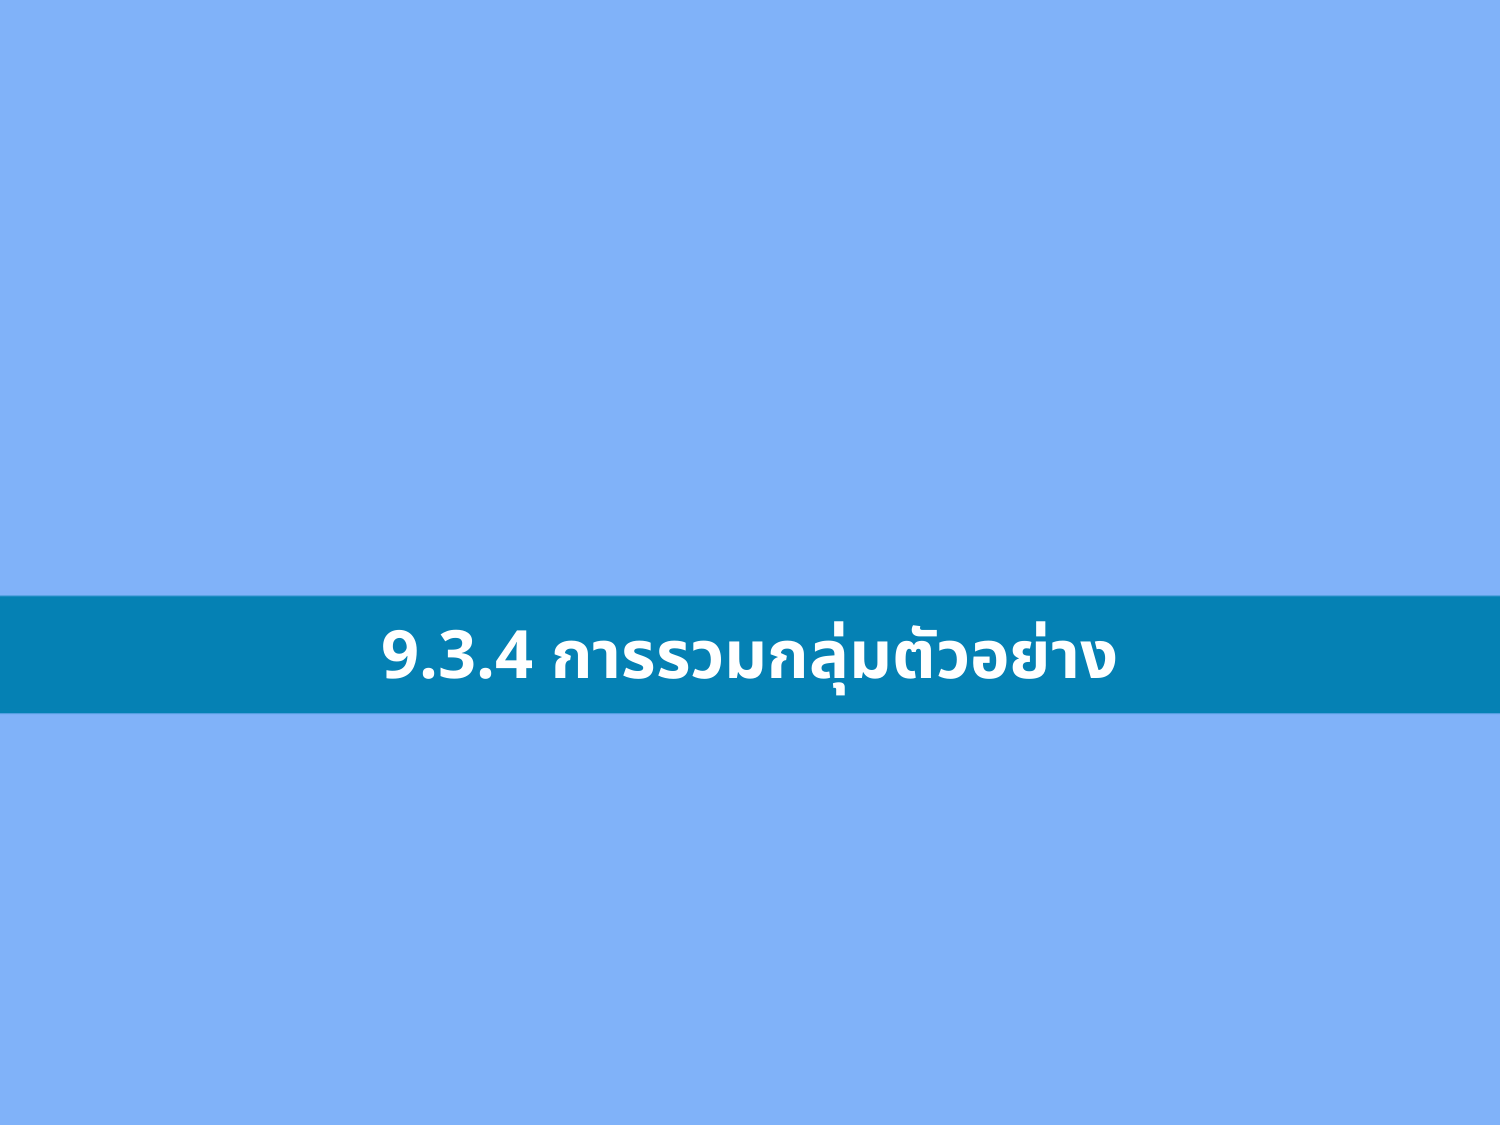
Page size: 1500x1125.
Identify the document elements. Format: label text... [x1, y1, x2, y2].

text_box 9.3.4 การรวมกลุ่มตัวอย่าง [0, 604, 1500, 699]
picture [0, 714, 1500, 1125]
picture [0, 0, 1500, 596]
